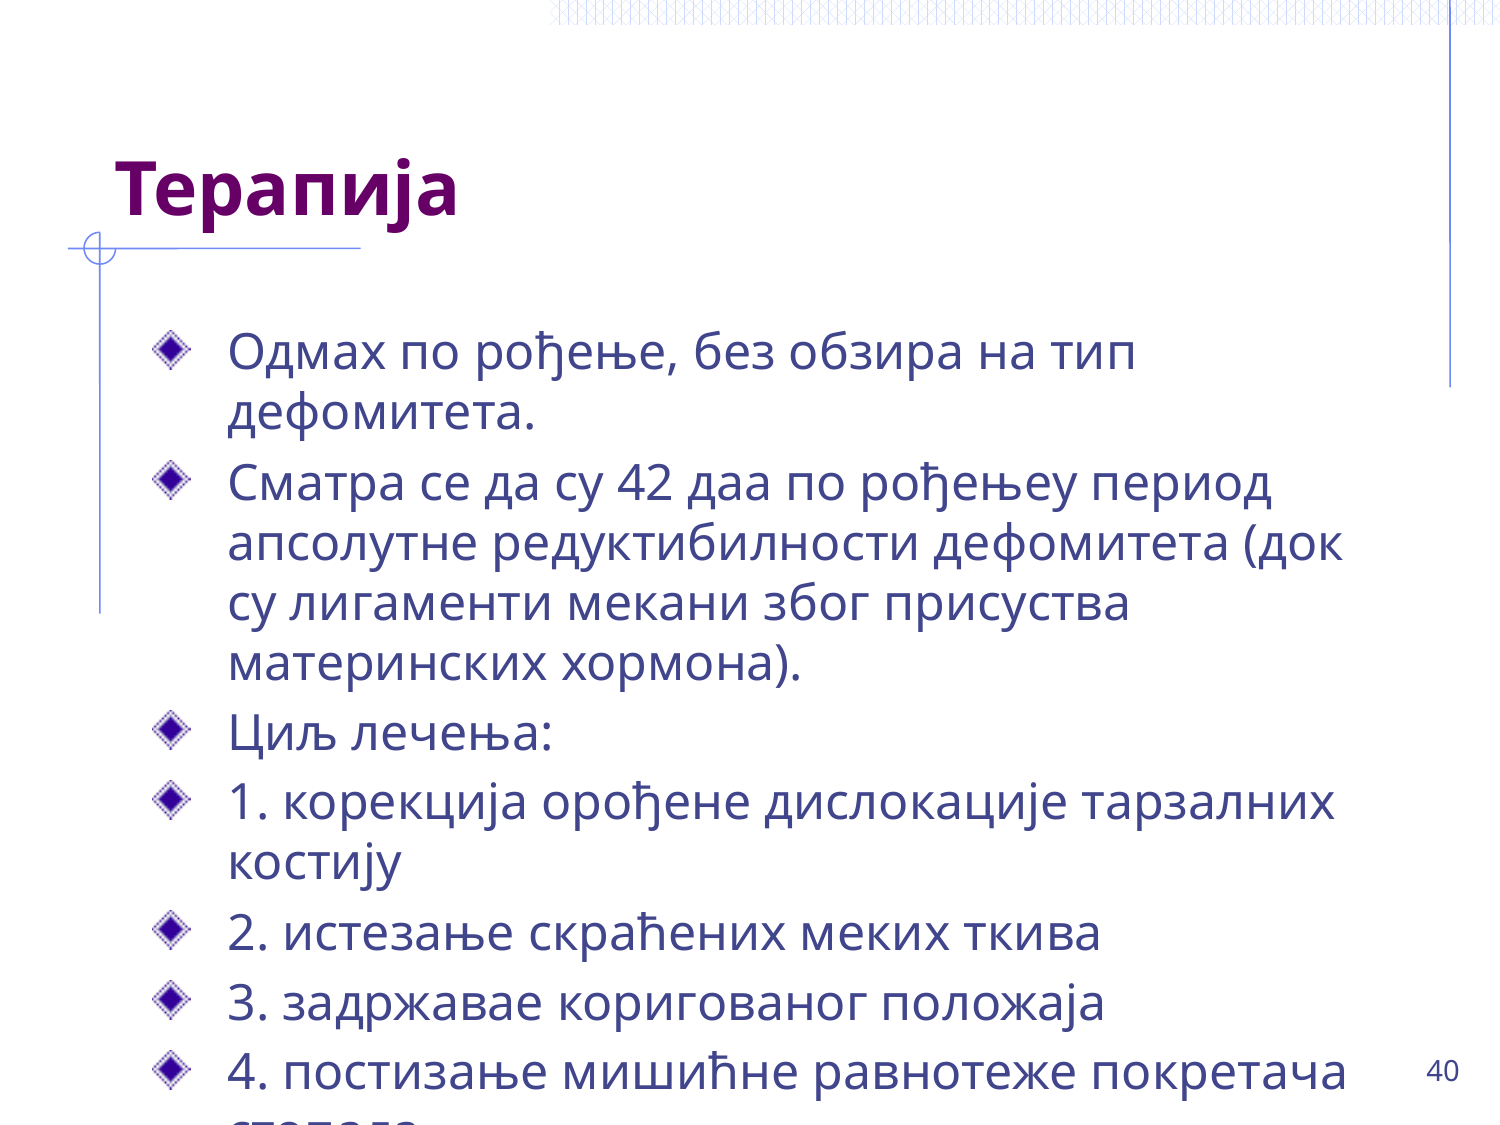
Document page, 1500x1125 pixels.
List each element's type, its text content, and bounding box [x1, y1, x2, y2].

picture [152, 1050, 191, 1090]
picture [152, 710, 191, 750]
picture [152, 910, 191, 950]
picture [152, 780, 191, 820]
slide_number 40 [1162, 1025, 1475, 1100]
list Одмах по рођење, без обзира на тип дефомитета. Сматра се да су 42 даа по рођењеу период апсолутне редуктибилности дефомитета (док су лигаменти мекани због присуства материнских хормона). Циљ лечења: 1. корекција орођене дислокације тарзалних костију 2. истезање скраћених меких ткива 3. задржавае коригованог положаја 4. постизање мишићне равнотеже покретача стопала. [137, 312, 1413, 988]
picture [152, 980, 191, 1020]
picture [152, 330, 191, 370]
picture [152, 460, 191, 500]
title Терапија [99, 49, 1376, 238]
